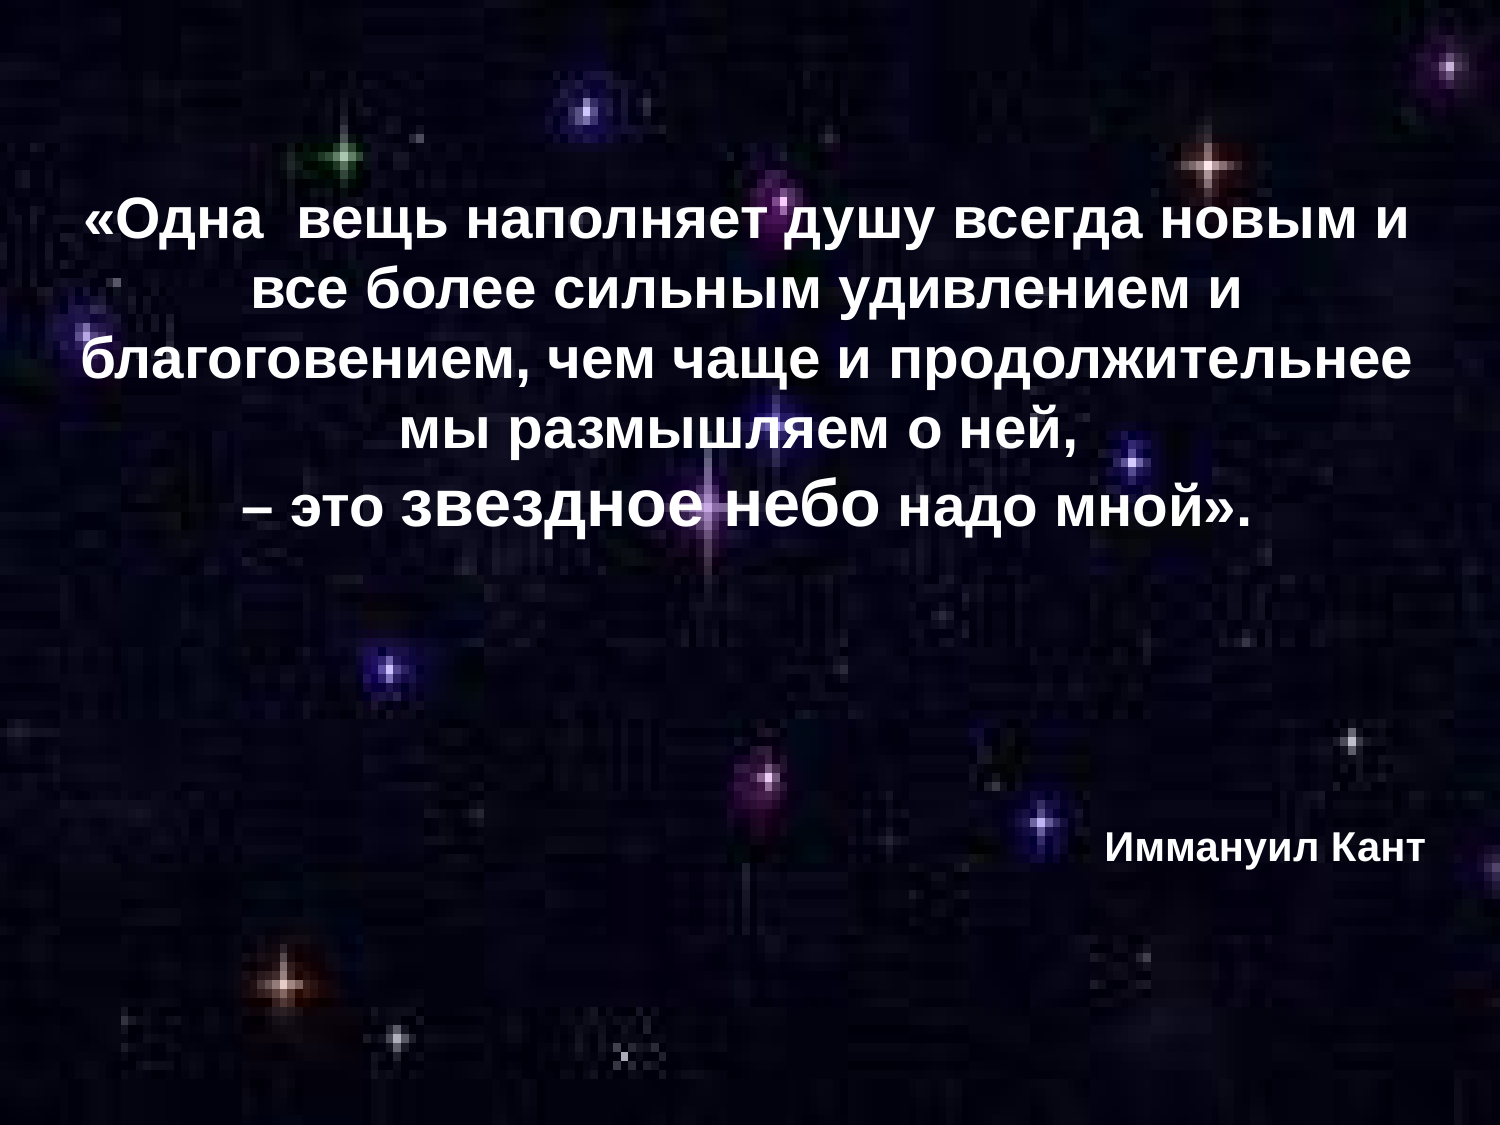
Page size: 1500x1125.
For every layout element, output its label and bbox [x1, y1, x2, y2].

list [0, 0, 1500, 1125]
